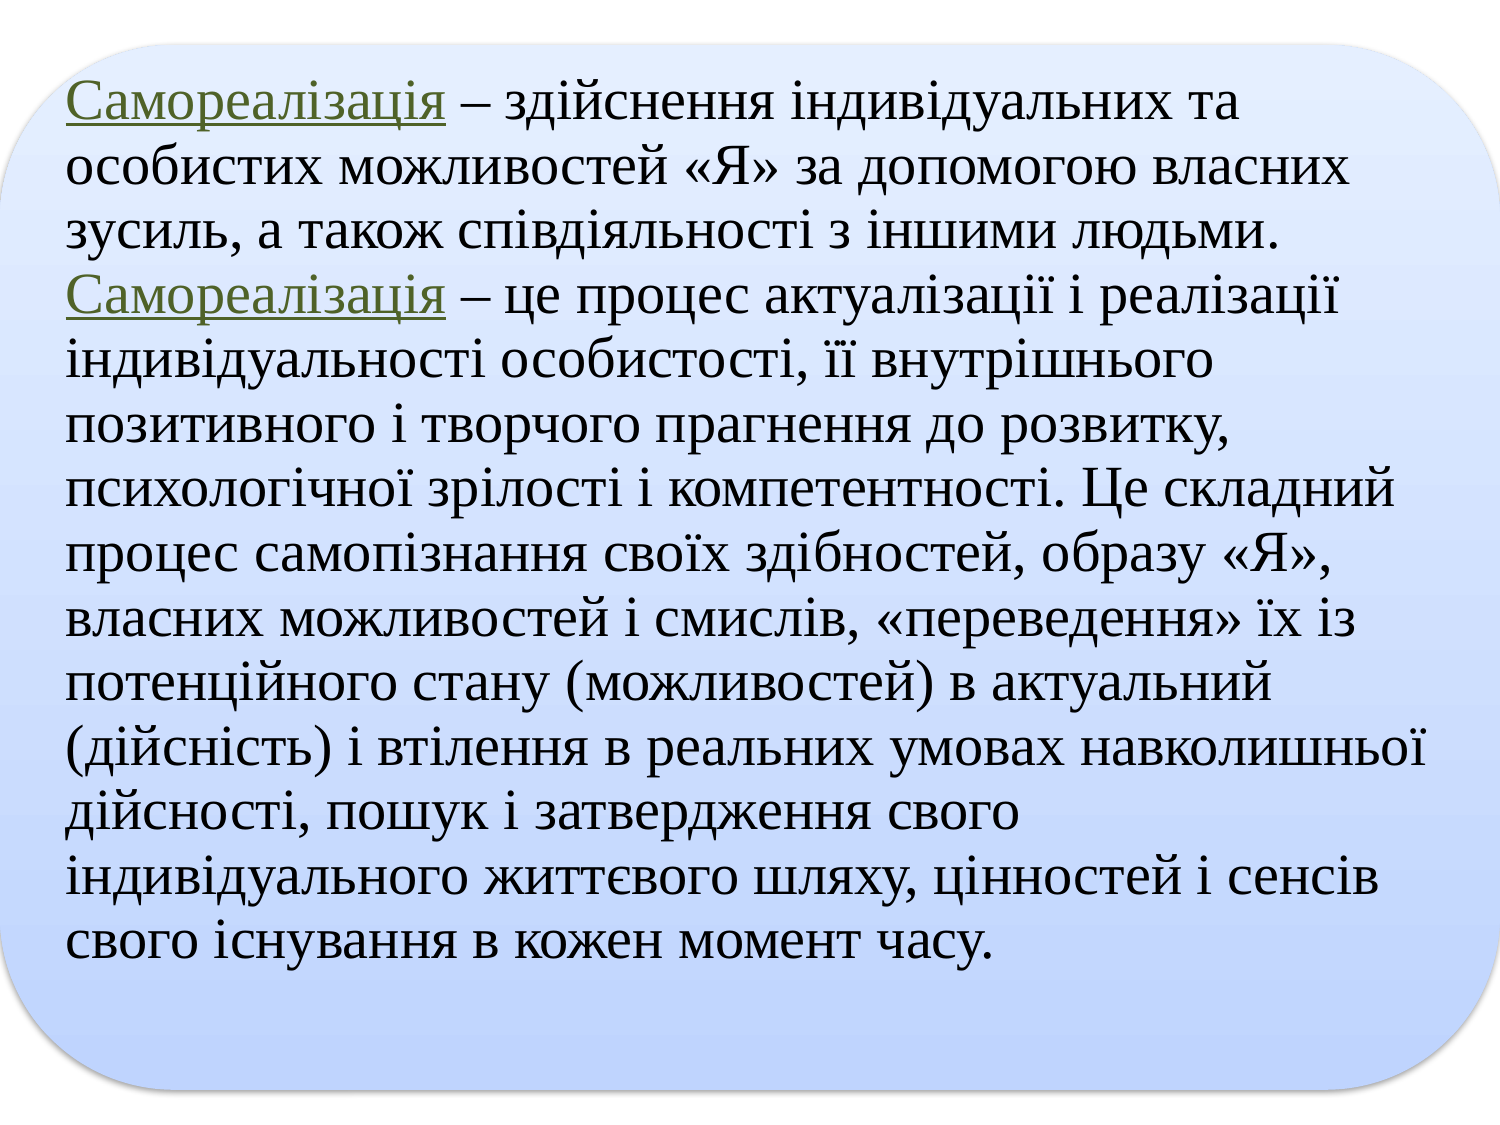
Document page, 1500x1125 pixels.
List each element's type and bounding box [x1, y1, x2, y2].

text_box [0, 44, 1500, 1091]
